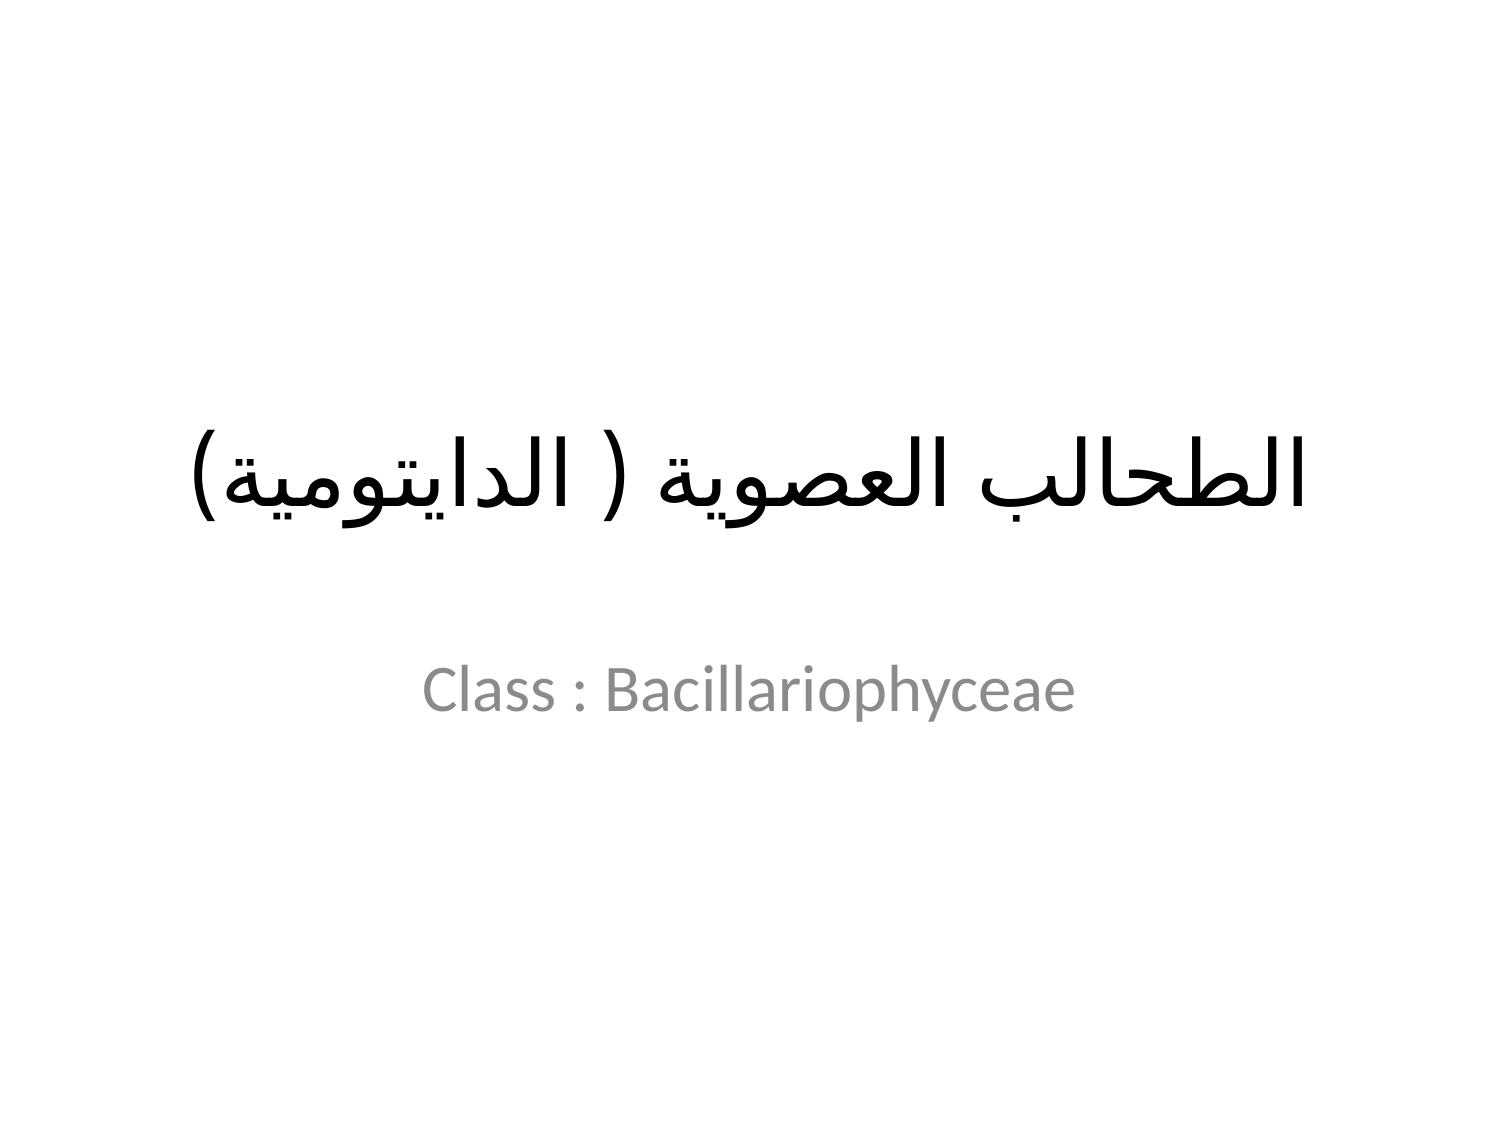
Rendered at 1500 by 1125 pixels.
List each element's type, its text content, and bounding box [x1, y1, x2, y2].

title الطحالب العصوية ( الدايتومية) [112, 349, 1388, 591]
subtitle Class : Bacillariophyceae [225, 637, 1275, 925]
